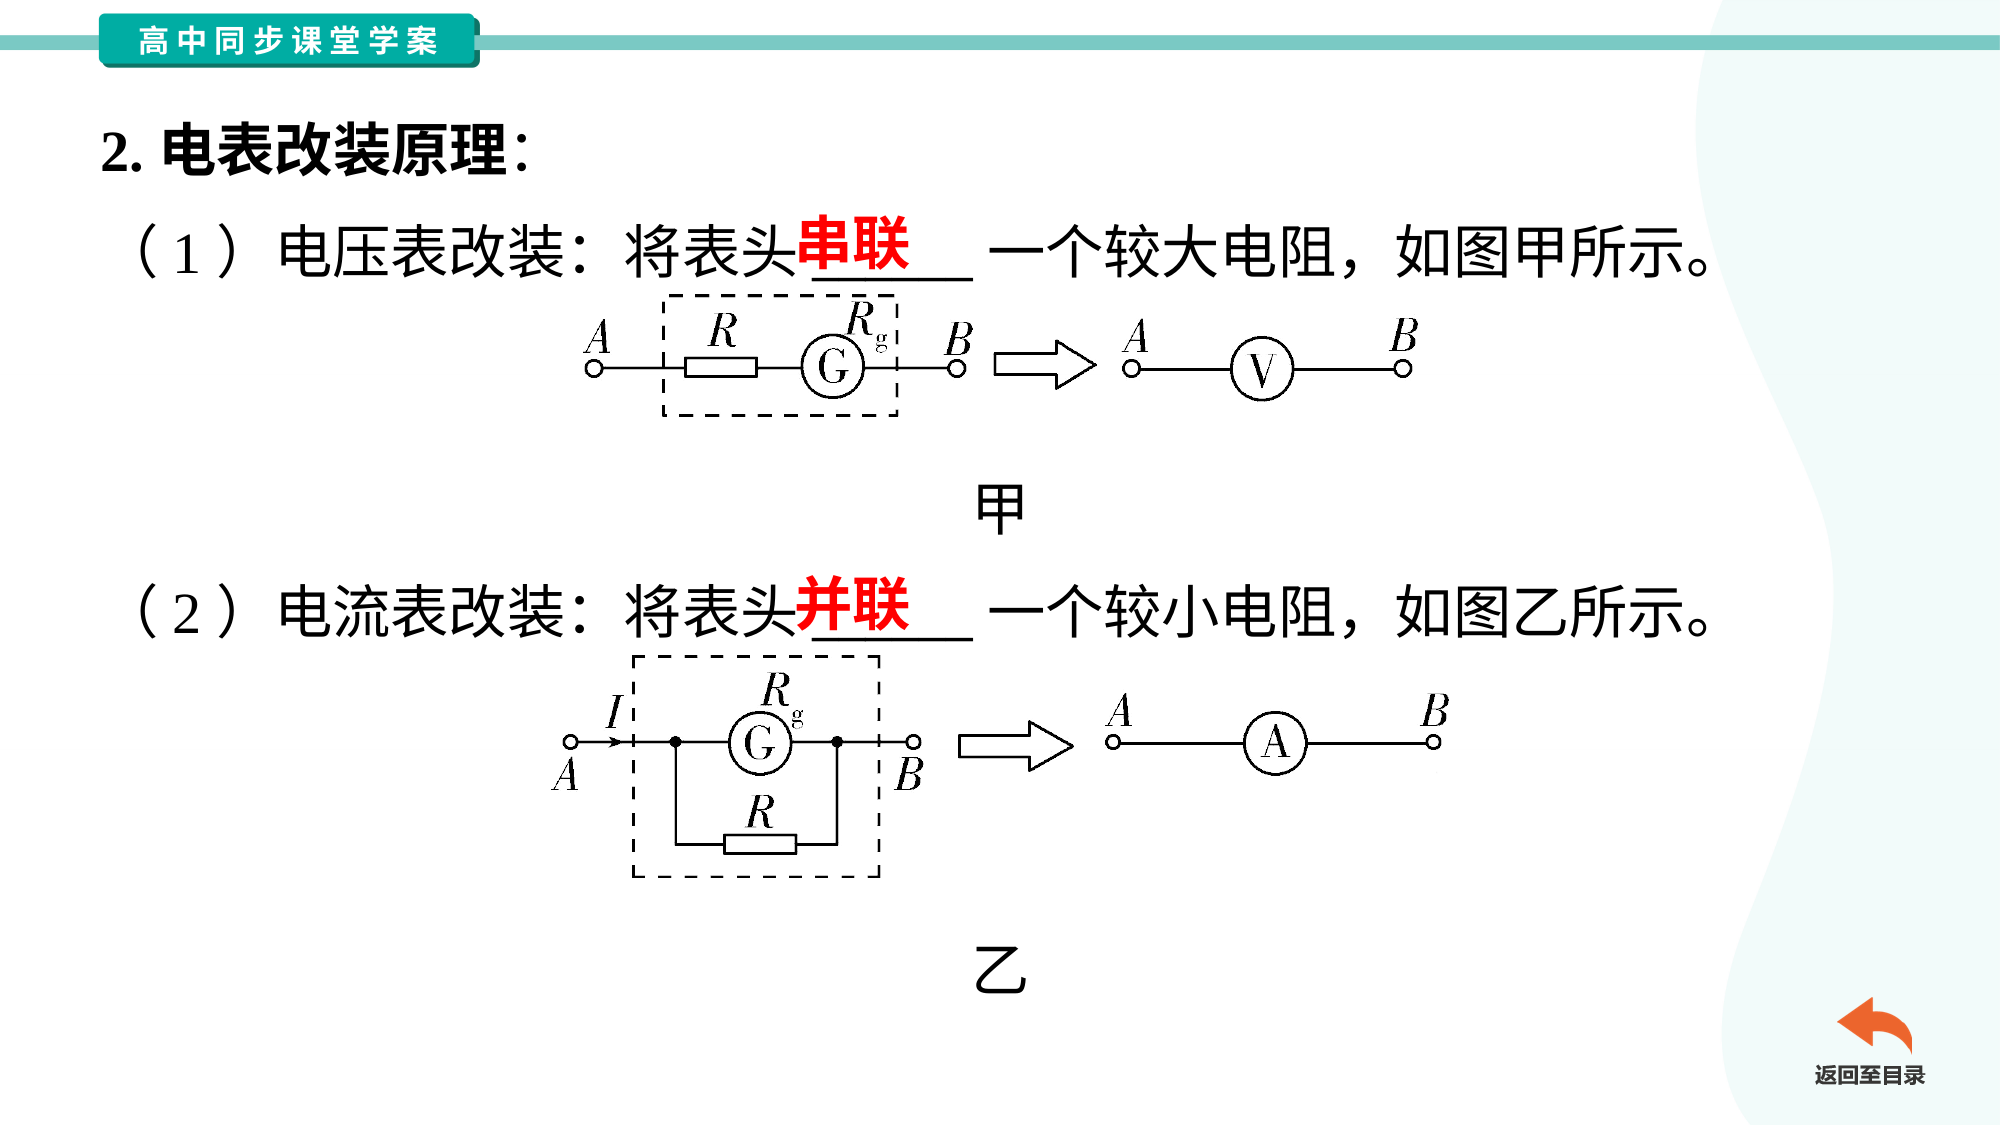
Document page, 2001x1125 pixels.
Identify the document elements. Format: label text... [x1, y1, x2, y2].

picture [0, 0, 2000, 1125]
text_box 串联 [773, 174, 933, 266]
text_box 甲 [964, 437, 1037, 543]
text_box （2）电流表改装：将表头______一个较小电阻，如图乙所示。 [100, 543, 1899, 634]
text_box 2.电表改装原理： （1）电压表改装：将表头______一个较大电阻，如图甲所示。 [100, 76, 1899, 274]
text_box 乙 [964, 898, 1037, 1062]
text_box 并联 [773, 534, 933, 626]
